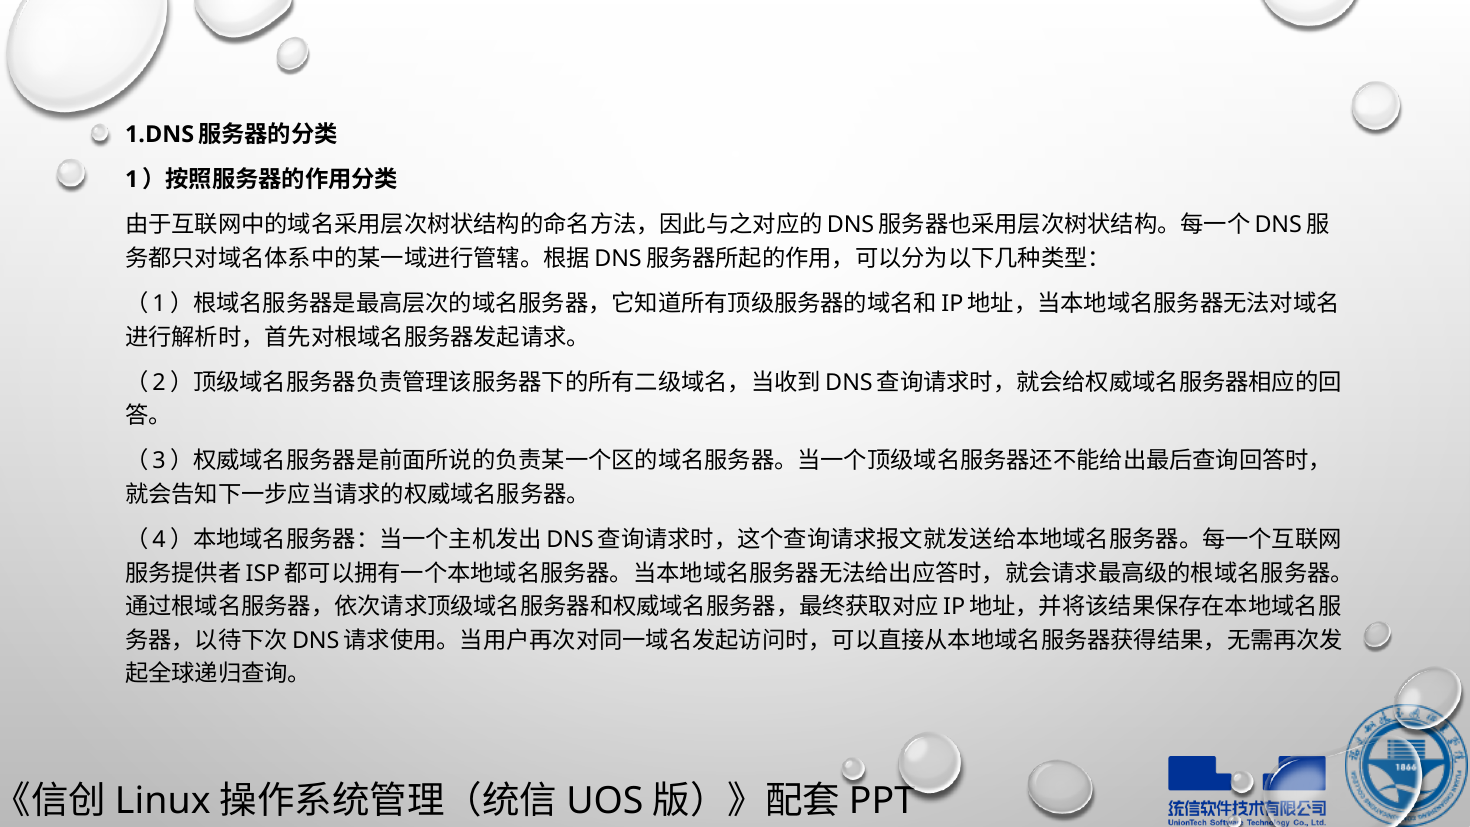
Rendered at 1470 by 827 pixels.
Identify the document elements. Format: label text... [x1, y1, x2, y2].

list 1.DNS服务器的分类 1）按照服务器的作用分类 由于互联网中的域名采用层次树状结构的命名方法，因此与之对应的DNS服务器也采用层次树状结构。每一个DNS服务都只对域名体系中的某一域进行管辖。根据DNS服务器所起的作用，可以分为以下几种类型： （1）根域名服务器是最高层次的域名服务器，它知道所有顶级服务器的域名和IP地址，当本地域名服务器无法对域名进行解析时，首先对根域名服务器发起请求。 （2）顶级域名服务器负责管理该服务器下的所有二级域名，当收到DNS查询请求时，就会给权威域名服务器相应的回答。 （3）权威域名服务器是前面所说的负责某一个区的域名服务器。当一个顶级域名服务器还不能给出最后查询回答时，就会告知下一步应当请求的权威域名服务器。 （4）本地域名服务器：当一个主机发出DNS查询请求时，这个查询请求报文就发送给本地域名服务器。每一个互联网服务提供者ISP都可以拥有一个本地域名服务器。当本地域名服务器无法给出应答时，就会请求最高级的根域名服务器。通过根域名服务器，依次请求顶级域名服务器和权威域名服务器，最终获取对应IP地址，并将该结果保存在本地域名服务器，以待下次DNS请求使用。当用户再次对同一域名发起访问时，可以直接从本地域名服务器获得结果，无需再次发起全球递归查询。 [110, 106, 1360, 699]
picture [0, 0, 1470, 827]
